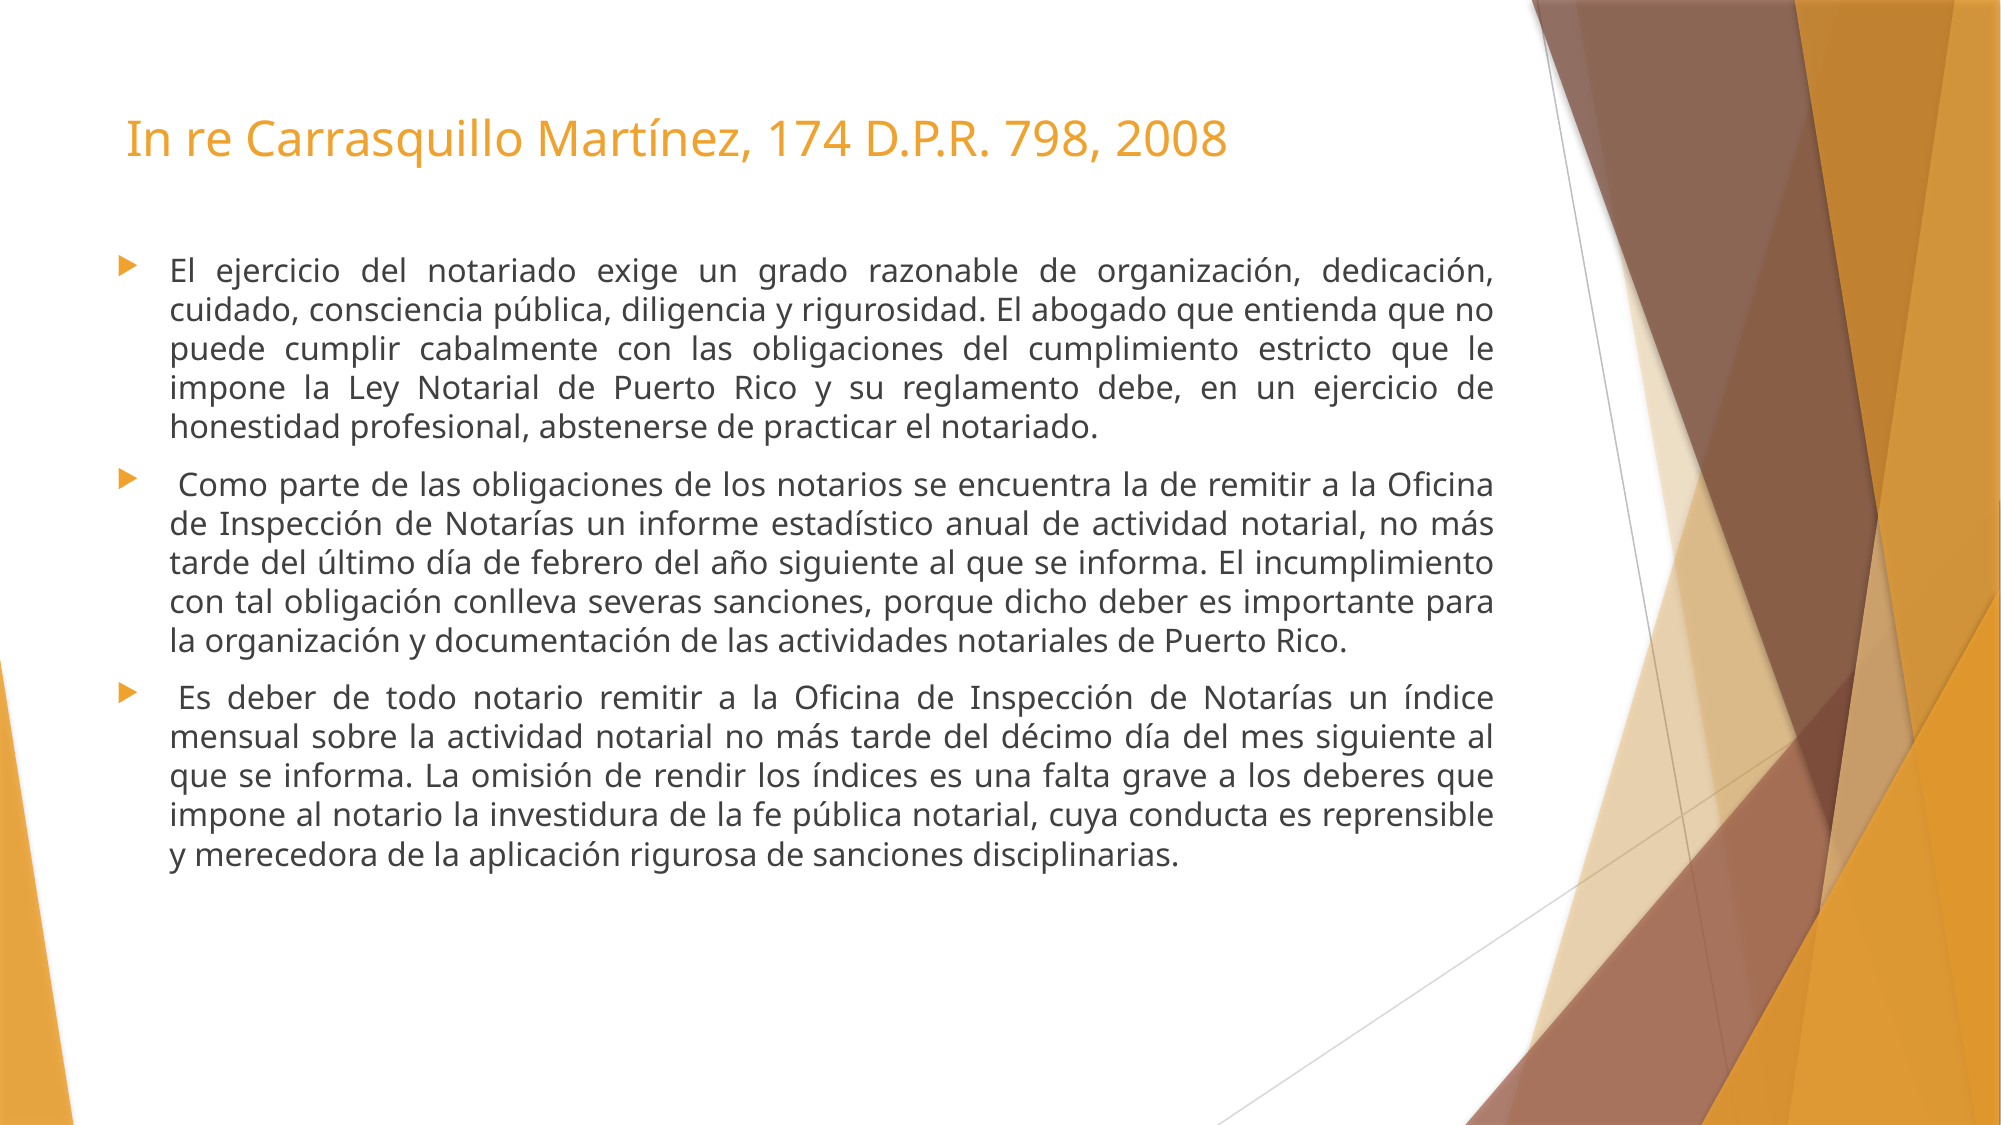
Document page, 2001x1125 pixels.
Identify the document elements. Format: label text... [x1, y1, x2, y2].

title In re Carrasquillo Martínez, 174 D.P.R. 798, 2008 [111, 99, 1522, 210]
list El ejercicio del notariado exige un grado razonable de organización, dedicación, cuidado, consciencia pública, diligencia y rigurosidad. El abogado que entienda que no puede cumplir cabalmente con las obligaciones del cumplimiento estricto que le impone la Ley Notarial de Puerto Rico y su reglamento debe, en un ejercicio de honestidad profesional, abstenerse de practicar el notariado. Como parte de las obligaciones de los notarios se encuentra la de remitir a la Oficina de Inspección de Notarías un informe estadístico anual de actividad notarial, no más tarde del último día de febrero del año siguiente al que se informa. El incumplimiento con tal obligación conlleva severas sanciones, porque dicho deber es importante para la organización y documentación de las actividades notariales de Puerto Rico. Es deber de todo notario remitir a la Oficina de Inspección de Notarías un índice mensual sobre la actividad notarial no más tarde del décimo día del mes siguiente al que se informa. La omisión de rendir los índices es una falta grave a los deberes que impone al notario la investidura de la fe pública notarial, cuya conducta es reprensible y merecedora de la aplicación rigurosa de sanciones disciplinarias. [101, 242, 1512, 917]
